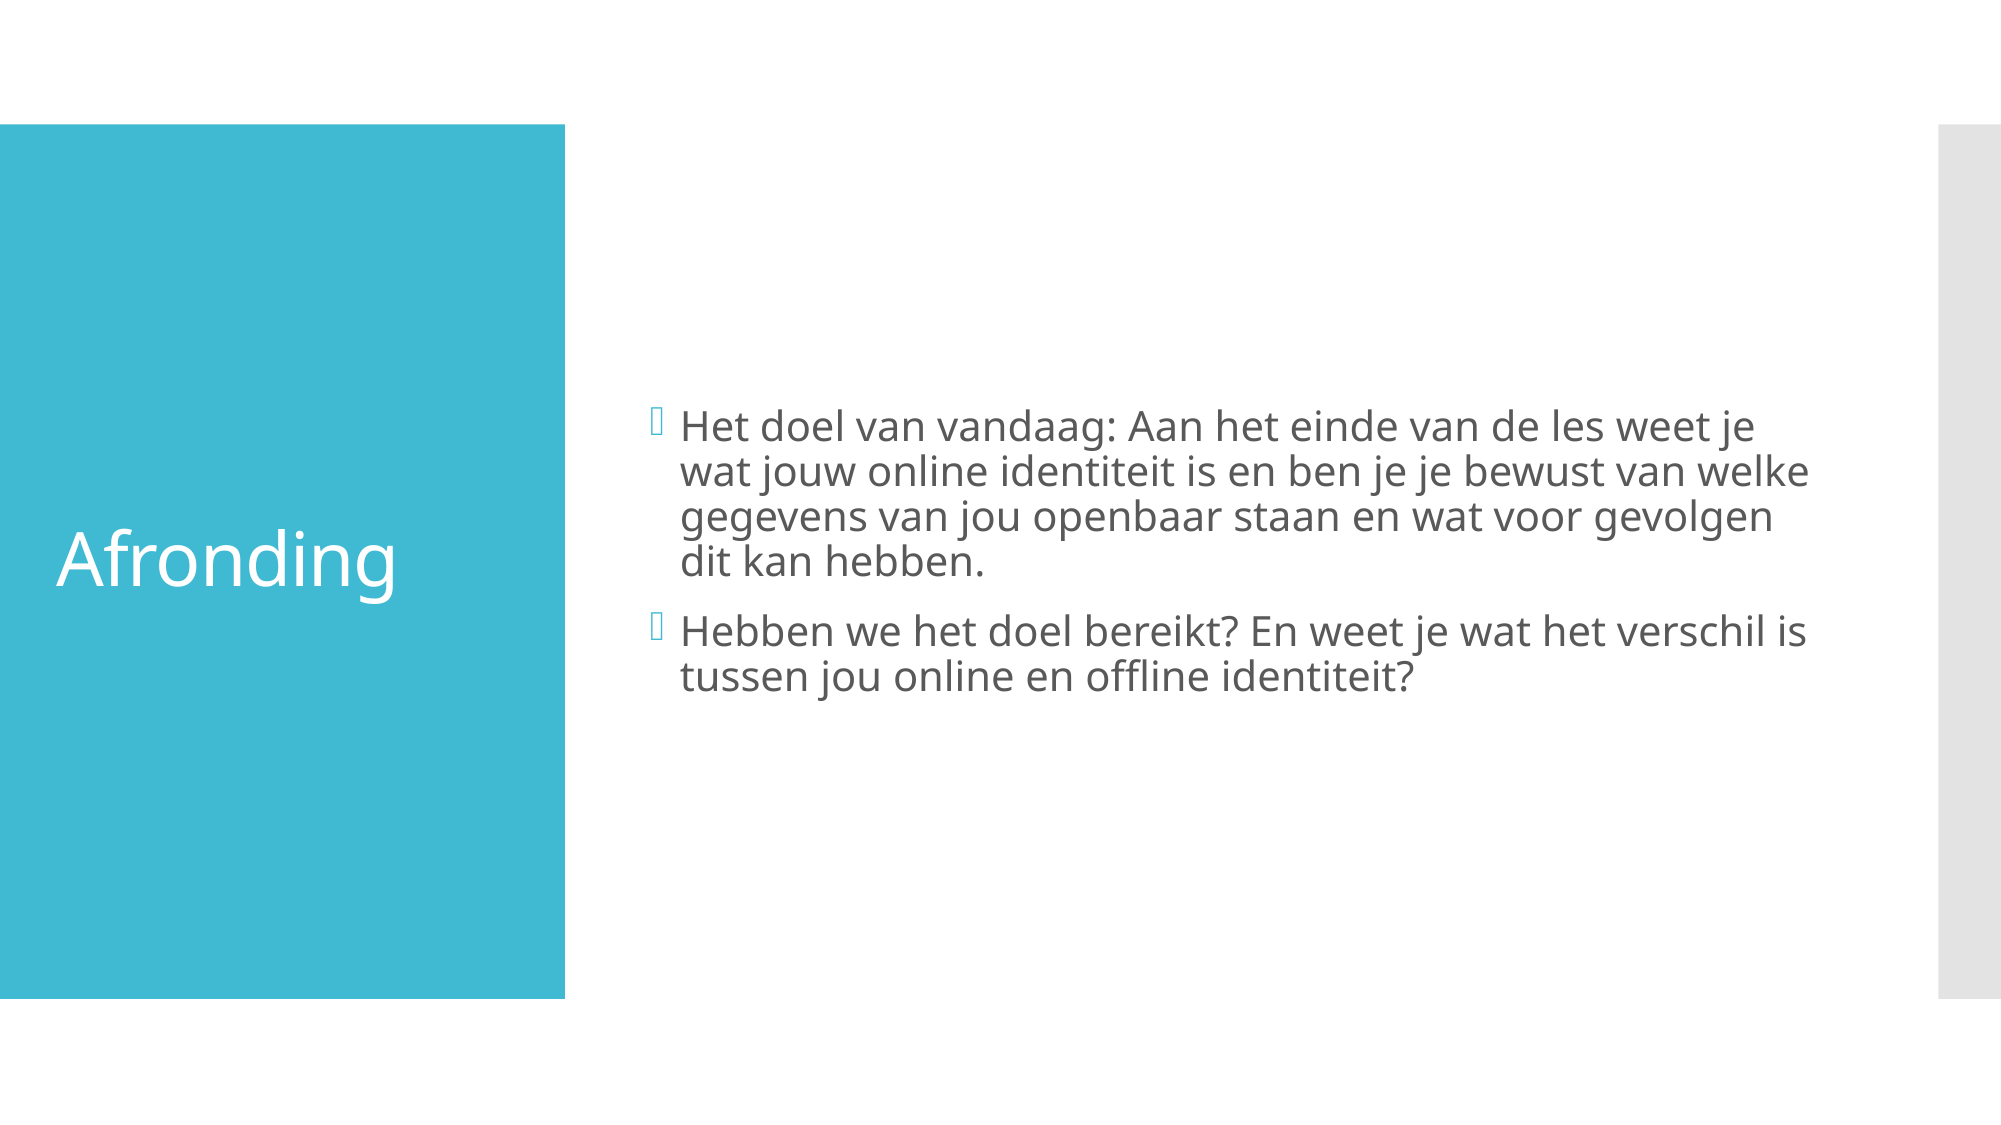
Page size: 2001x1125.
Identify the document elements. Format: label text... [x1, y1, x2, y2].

list Het doel van vandaag: Aan het einde van de les weet je wat jouw online identiteit is en ben je je bewust van welke gegevens van jou openbaar staan en wat voor gevolgen dit kan hebben. Hebben we het doel bereikt? En weet je wat het verschil is tussen jou online en offline identiteit? [634, 168, 1835, 1009]
title Afronding [41, 184, 525, 940]
